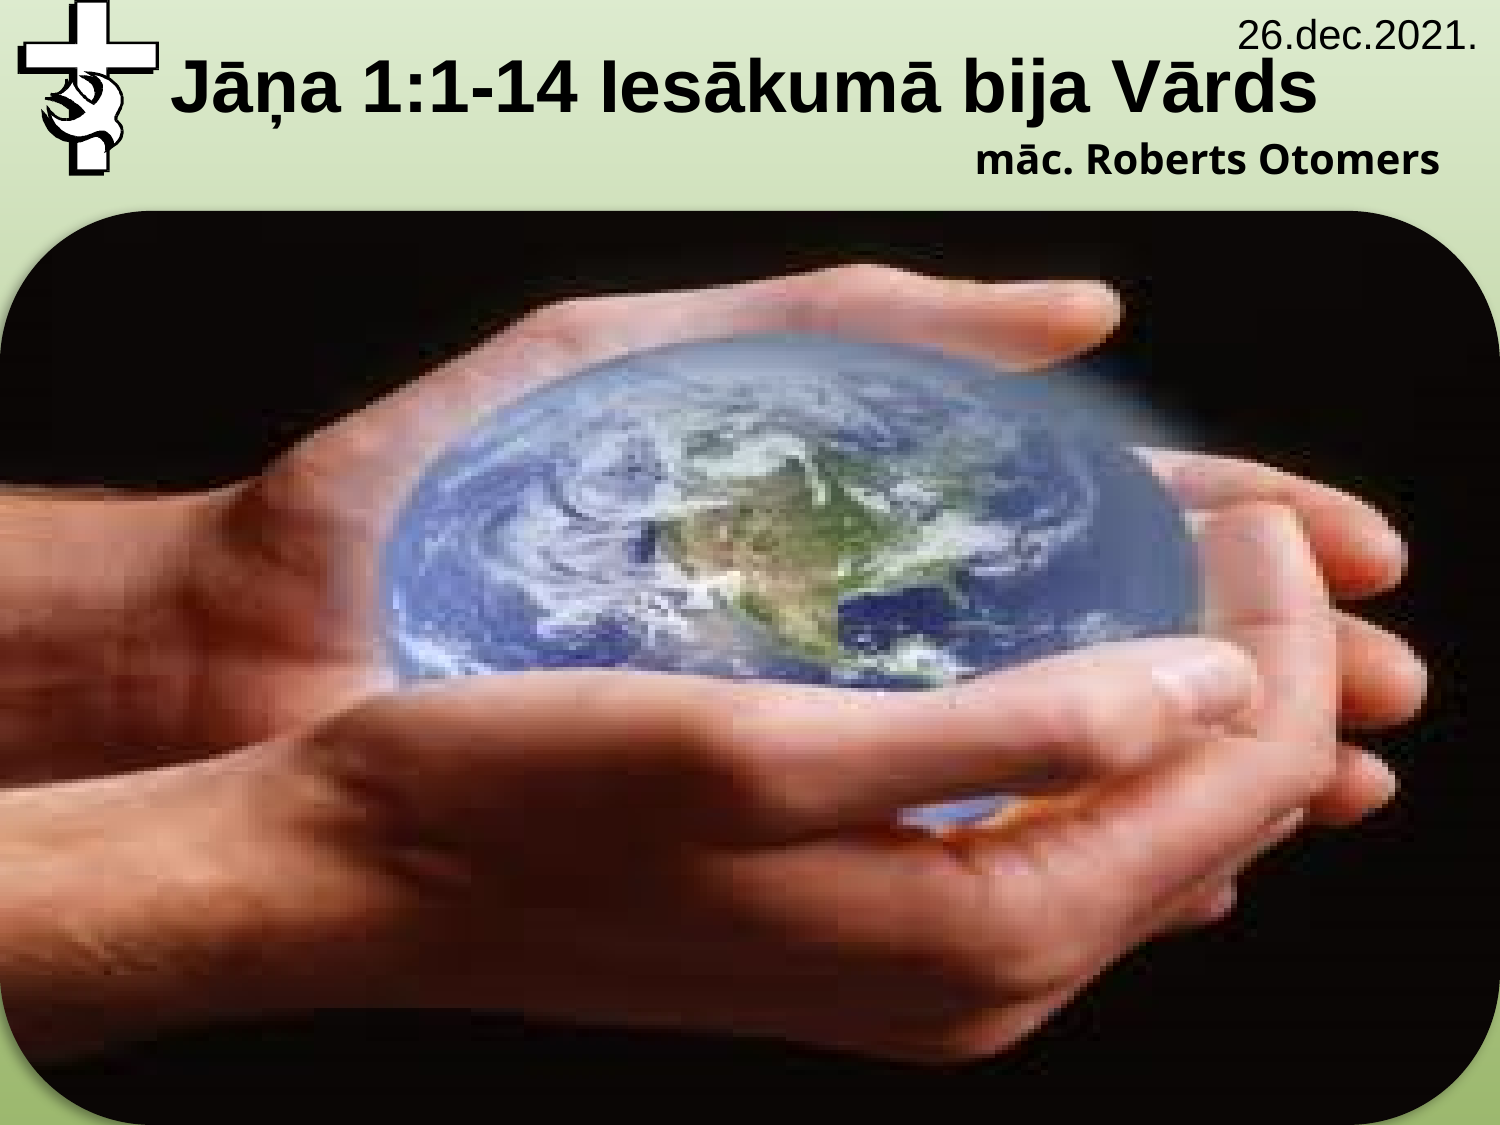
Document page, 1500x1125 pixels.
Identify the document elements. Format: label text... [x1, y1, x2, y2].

text_box māc. Roberts Otomers [915, 125, 1500, 191]
picture [0, 210, 1500, 1125]
title Jāņa 1:1-14 Iesākumā bija Vārds [162, 0, 1421, 165]
picture [17, 0, 160, 177]
text_box 26.dec.2021. [1222, 0, 1500, 65]
